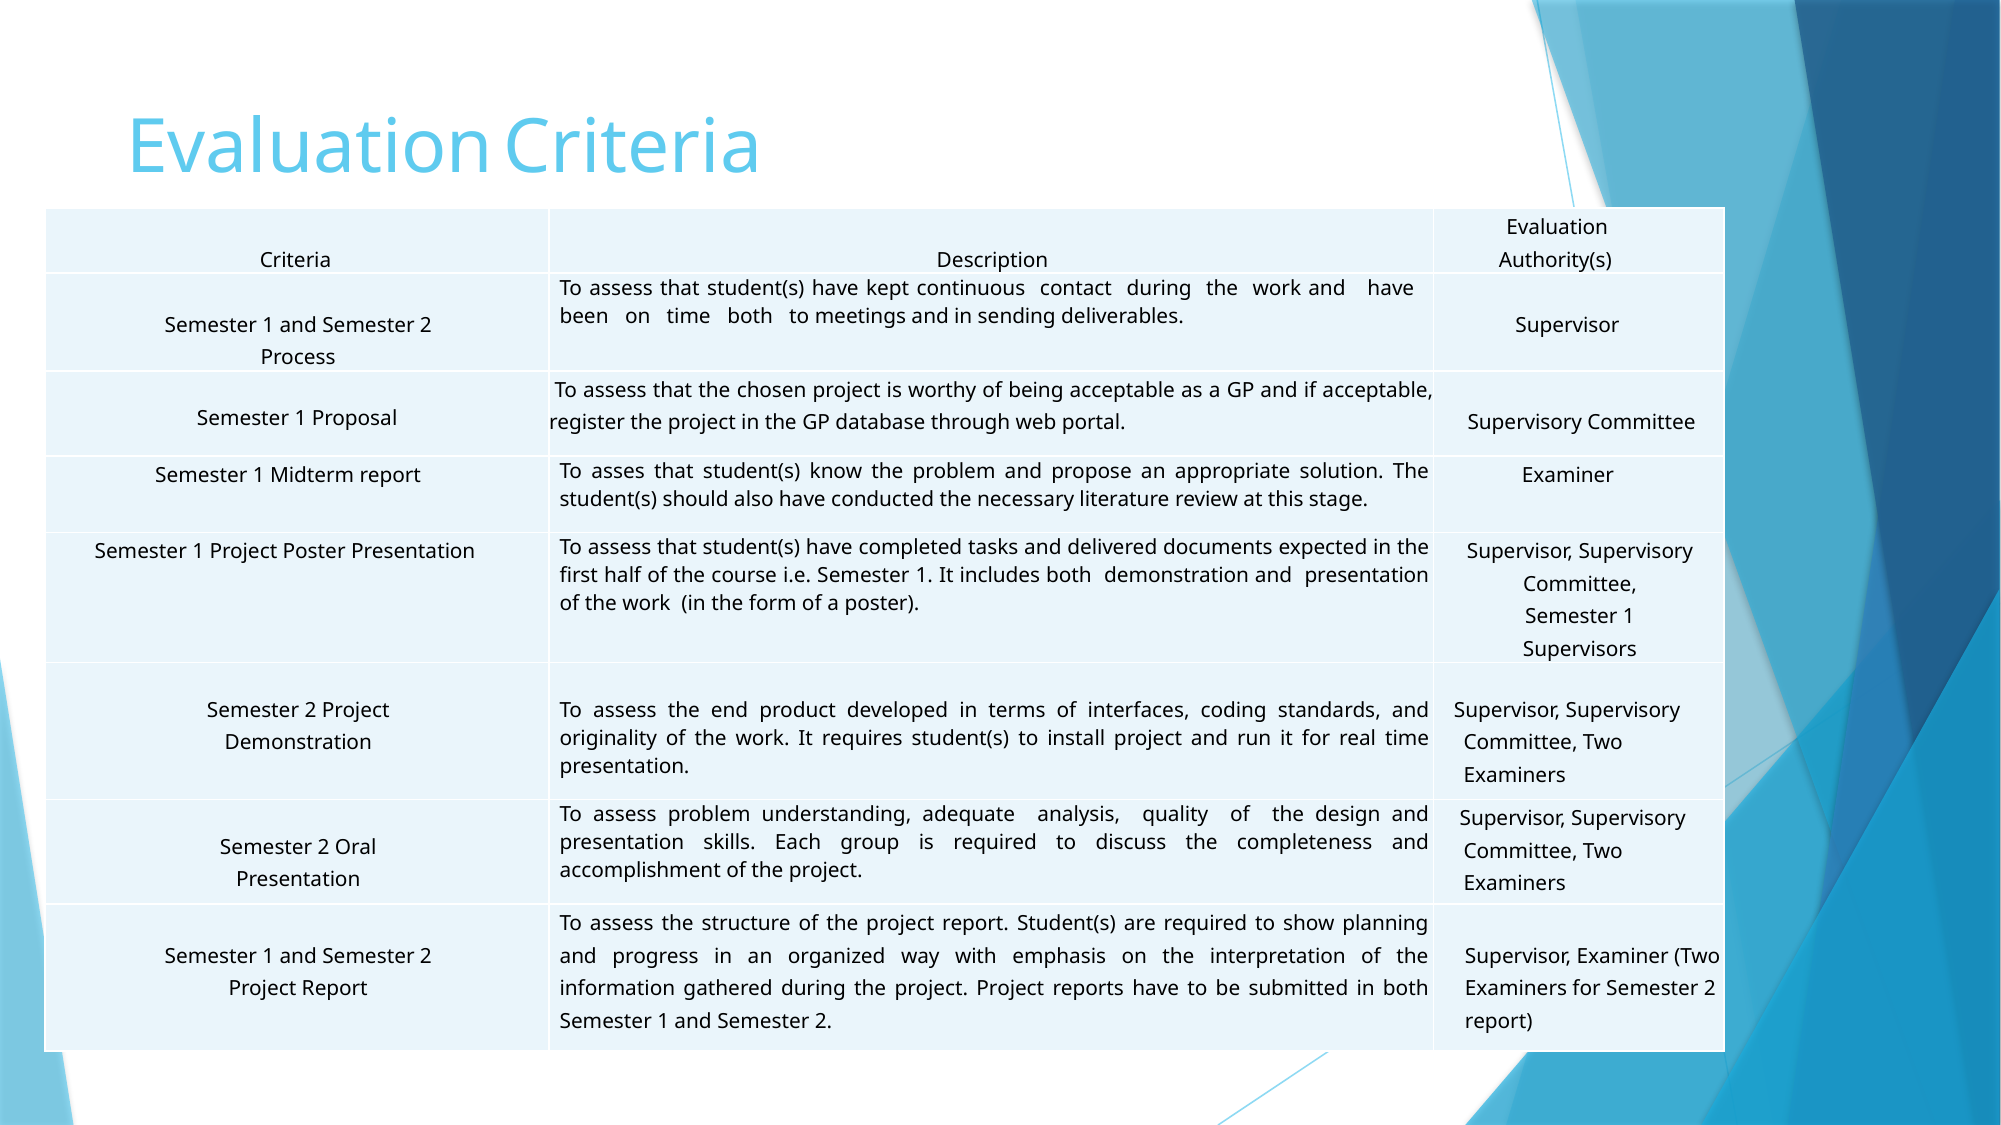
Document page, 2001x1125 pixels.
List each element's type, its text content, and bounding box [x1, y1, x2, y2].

title Evaluation Criteria [111, 99, 1522, 207]
table_cell To assess that student(s) have kept continuous contact during the work and have been on time both to meetings and in sending deliverables. [550, 274, 1433, 370]
table_cell To asses that student(s) know the problem and propose an appropriate solution. The student(s) should also have conducted the necessary literature review at this stage. [550, 457, 1433, 532]
table_cell Supervisor, Supervisory Committee, Two Examiners [1434, 800, 1723, 903]
table_cell Examiner [1434, 457, 1723, 532]
table_cell Semester 1 Midterm report [46, 457, 548, 532]
table_cell Supervisor [1434, 274, 1723, 370]
table_cell Supervisory Committee [1434, 372, 1723, 455]
table_cell To assess that student(s) have completed tasks and delivered documents expected in the first half of the course i.e. Semester 1. It includes both demonstration and presentation of the work (in the form of a poster). [550, 533, 1433, 662]
table_cell To assess the end product developed in terms of interfaces, coding standards, and originality of the work. It requires student(s) to install project and run it for real time presentation. [550, 663, 1433, 799]
table_cell Semester 2 Oral Presentation [46, 800, 548, 903]
table_cell To assess problem understanding, adequate analysis, quality of the design and presentation skills. Each group is required to discuss the completeness and accomplishment of the project. [550, 800, 1433, 903]
table_cell Semester 1 Project Poster Presentation [46, 533, 548, 662]
table_header Evaluation Authority(s) [1434, 209, 1723, 272]
table_cell Semester 1 and Semester 2 Project Report [46, 905, 548, 1050]
table_header Criteria [46, 209, 548, 272]
table_cell Supervisor, Supervisory Committee, Semester 1 Supervisors [1434, 533, 1723, 662]
table_cell Supervisor, Examiner (Two Examiners for Semester 2 report) [1434, 905, 1723, 1050]
table_cell To assess the structure of the project report. Student(s) are required to show planning and progress in an organized way with emphasis on the interpretation of the information gathered during the project. Project reports have to be submitted in both Semester 1 and Semester 2. [550, 905, 1433, 1050]
table_cell Semester 2 Project Demonstration [46, 663, 548, 799]
table_cell Semester 1 Proposal [46, 372, 548, 455]
table_header Description [550, 209, 1433, 272]
table_cell Supervisor, Supervisory Committee, Two Examiners [1434, 663, 1723, 799]
table_cell Semester 1 and Semester 2 Process [46, 274, 548, 370]
table_cell To assess that the chosen project is worthy of being acceptable as a GP and if acceptable, register the project in the GP database through web portal. [550, 372, 1433, 455]
